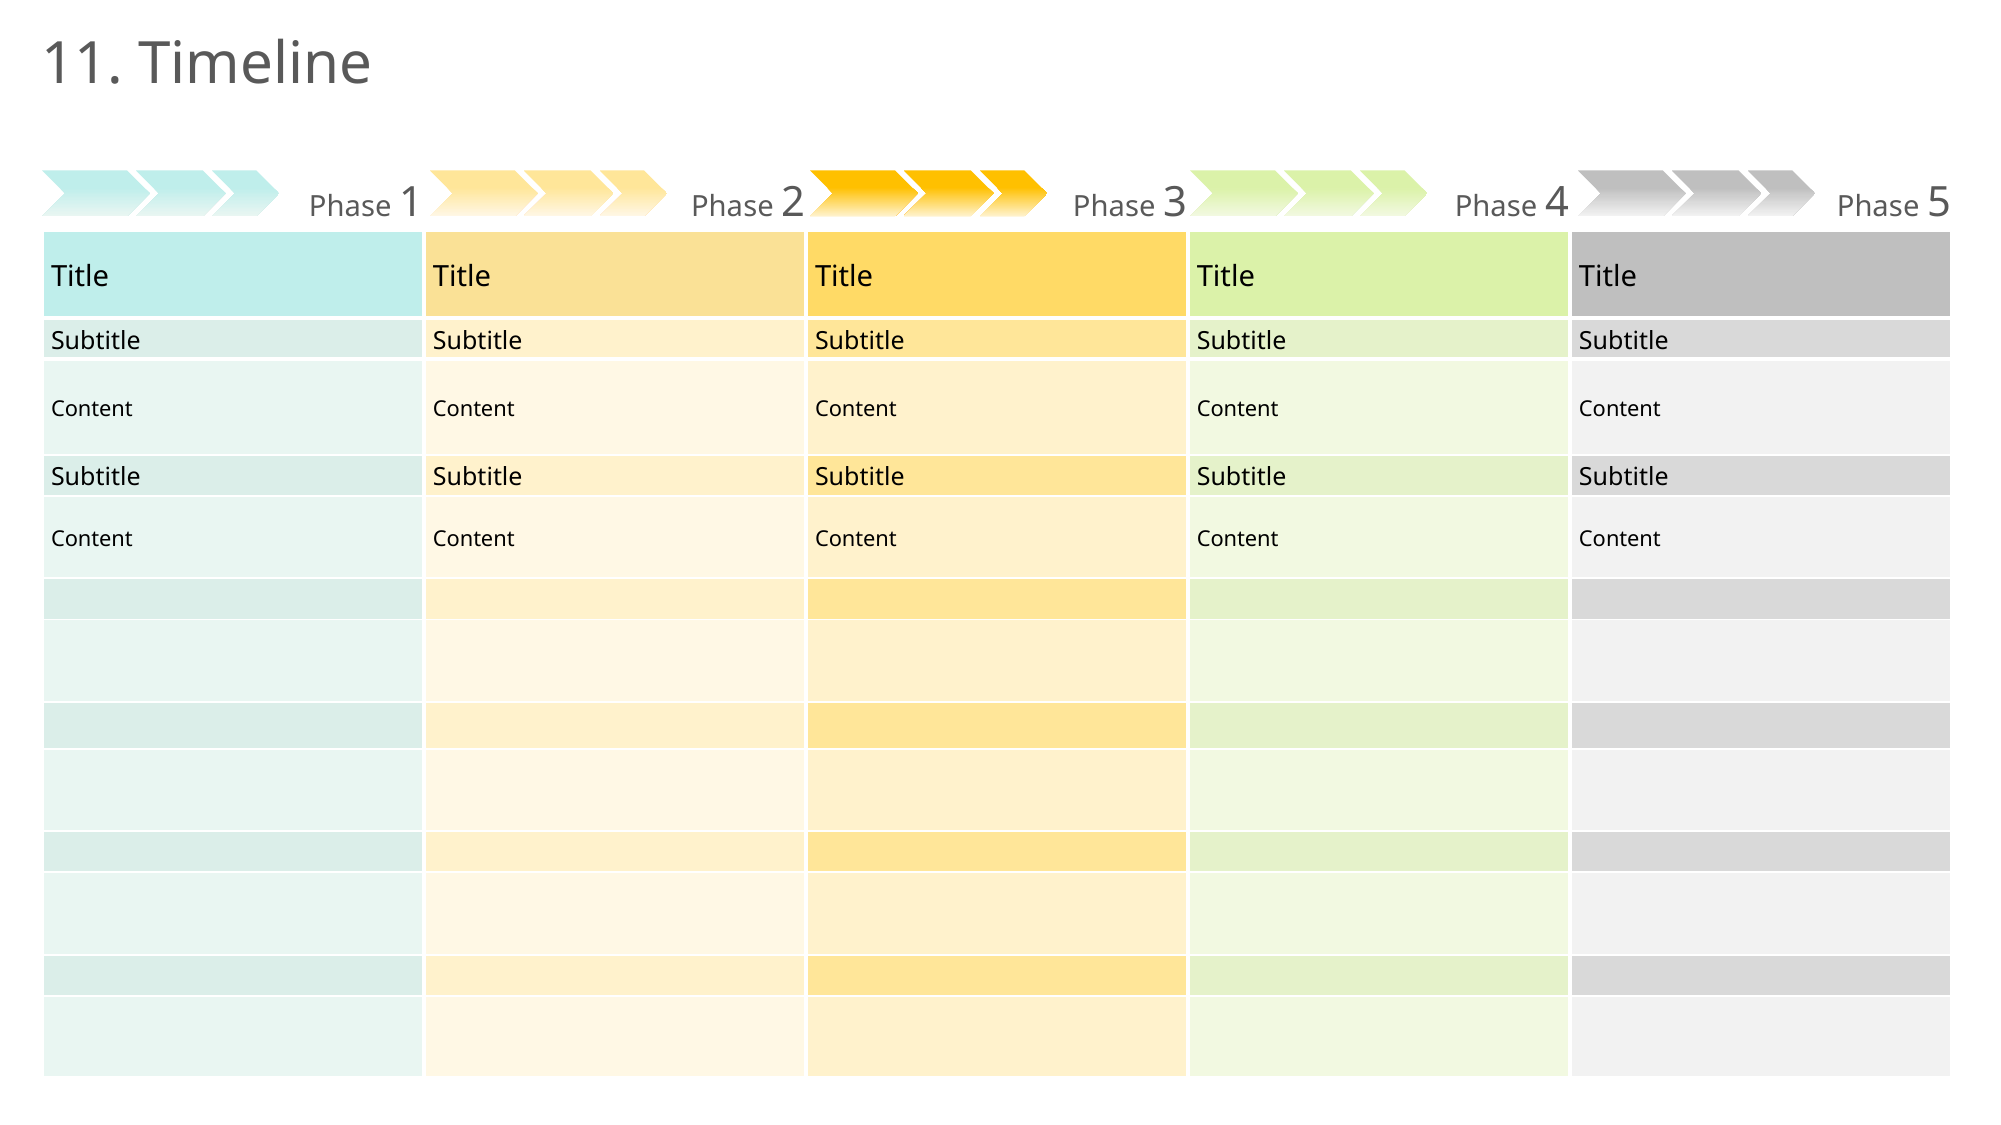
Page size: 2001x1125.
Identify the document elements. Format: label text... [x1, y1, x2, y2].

table_cell Subtitle [808, 320, 1186, 357]
table_cell [426, 956, 804, 995]
table_cell [426, 873, 804, 954]
table_cell [808, 620, 1186, 701]
text_box [1746, 169, 1816, 217]
table_cell [44, 832, 422, 871]
text_box [1358, 169, 1429, 217]
table_cell [44, 703, 422, 748]
table_cell [1572, 873, 1950, 954]
table_cell Content [1572, 497, 1950, 577]
table_cell Title [426, 232, 804, 316]
table_cell [44, 956, 422, 995]
table_cell [808, 956, 1186, 995]
text_box [522, 169, 615, 217]
table_header Phase 5 [1571, 171, 1951, 228]
table_cell [44, 579, 422, 619]
table_cell [1190, 832, 1568, 871]
table_cell [44, 620, 422, 701]
text_box [1188, 169, 1299, 217]
text_box [134, 169, 227, 217]
table_header Phase 1 [43, 171, 423, 228]
table_cell [808, 832, 1186, 871]
table_cell [1572, 832, 1950, 871]
table_cell [808, 579, 1186, 619]
table_cell [44, 873, 422, 954]
table_cell Subtitle [426, 320, 804, 357]
text_box [1576, 169, 1687, 217]
text_box [978, 169, 1048, 217]
table_cell Subtitle [426, 456, 804, 495]
table_cell [426, 832, 804, 871]
table_cell [1190, 703, 1568, 748]
table_cell [1190, 997, 1568, 1076]
table_cell [426, 579, 804, 619]
table_cell [1572, 620, 1950, 701]
table_cell Content [1572, 361, 1950, 454]
table_cell Subtitle [1190, 320, 1568, 357]
text_box [598, 169, 668, 217]
table_header Phase 3 [807, 171, 1187, 228]
table_cell [1190, 750, 1568, 830]
table_cell [808, 750, 1186, 830]
table_cell Content [808, 361, 1186, 454]
table_cell Title [44, 232, 422, 316]
table_cell [1572, 703, 1950, 748]
table_cell Subtitle [1572, 456, 1950, 495]
table_cell Title [1572, 232, 1950, 316]
table_cell Subtitle [44, 320, 422, 357]
table_cell Content [44, 497, 422, 577]
table_cell [44, 997, 422, 1076]
text_box [1282, 169, 1375, 217]
table_cell [808, 703, 1186, 748]
table_cell [1190, 956, 1568, 995]
table_cell [1572, 579, 1950, 619]
table_cell [426, 997, 804, 1076]
table_cell Content [426, 497, 804, 577]
table_header Phase 2 [425, 171, 805, 228]
table_cell Subtitle [1190, 456, 1568, 495]
table_cell [426, 750, 804, 830]
text_box 11. Timeline [26, 18, 411, 103]
table_cell [1572, 956, 1950, 995]
table_cell [1190, 620, 1568, 701]
table_cell [44, 750, 422, 830]
table_cell [426, 703, 804, 748]
table_cell Content [426, 361, 804, 454]
text_box [210, 169, 281, 217]
table_cell [1572, 750, 1950, 830]
text_box [902, 169, 995, 217]
table_cell [1572, 997, 1950, 1076]
table_cell [808, 997, 1186, 1076]
table_cell [1190, 873, 1568, 954]
table_cell Title [808, 232, 1186, 316]
table_cell Content [808, 497, 1186, 577]
table_cell [426, 620, 804, 701]
table_cell Content [1190, 361, 1568, 454]
table_cell Subtitle [1572, 320, 1950, 357]
table_cell Content [1190, 497, 1568, 577]
text_box [40, 169, 151, 217]
table_header Phase 4 [1189, 171, 1569, 228]
table_cell [808, 873, 1186, 954]
table_cell [1190, 579, 1568, 619]
text_box [1670, 169, 1763, 217]
table_cell Subtitle [808, 456, 1186, 495]
table_cell Title [1190, 232, 1568, 316]
table_cell Subtitle [44, 456, 422, 495]
table_cell Content [44, 361, 422, 454]
text_box [428, 169, 539, 217]
text_box [808, 169, 919, 217]
